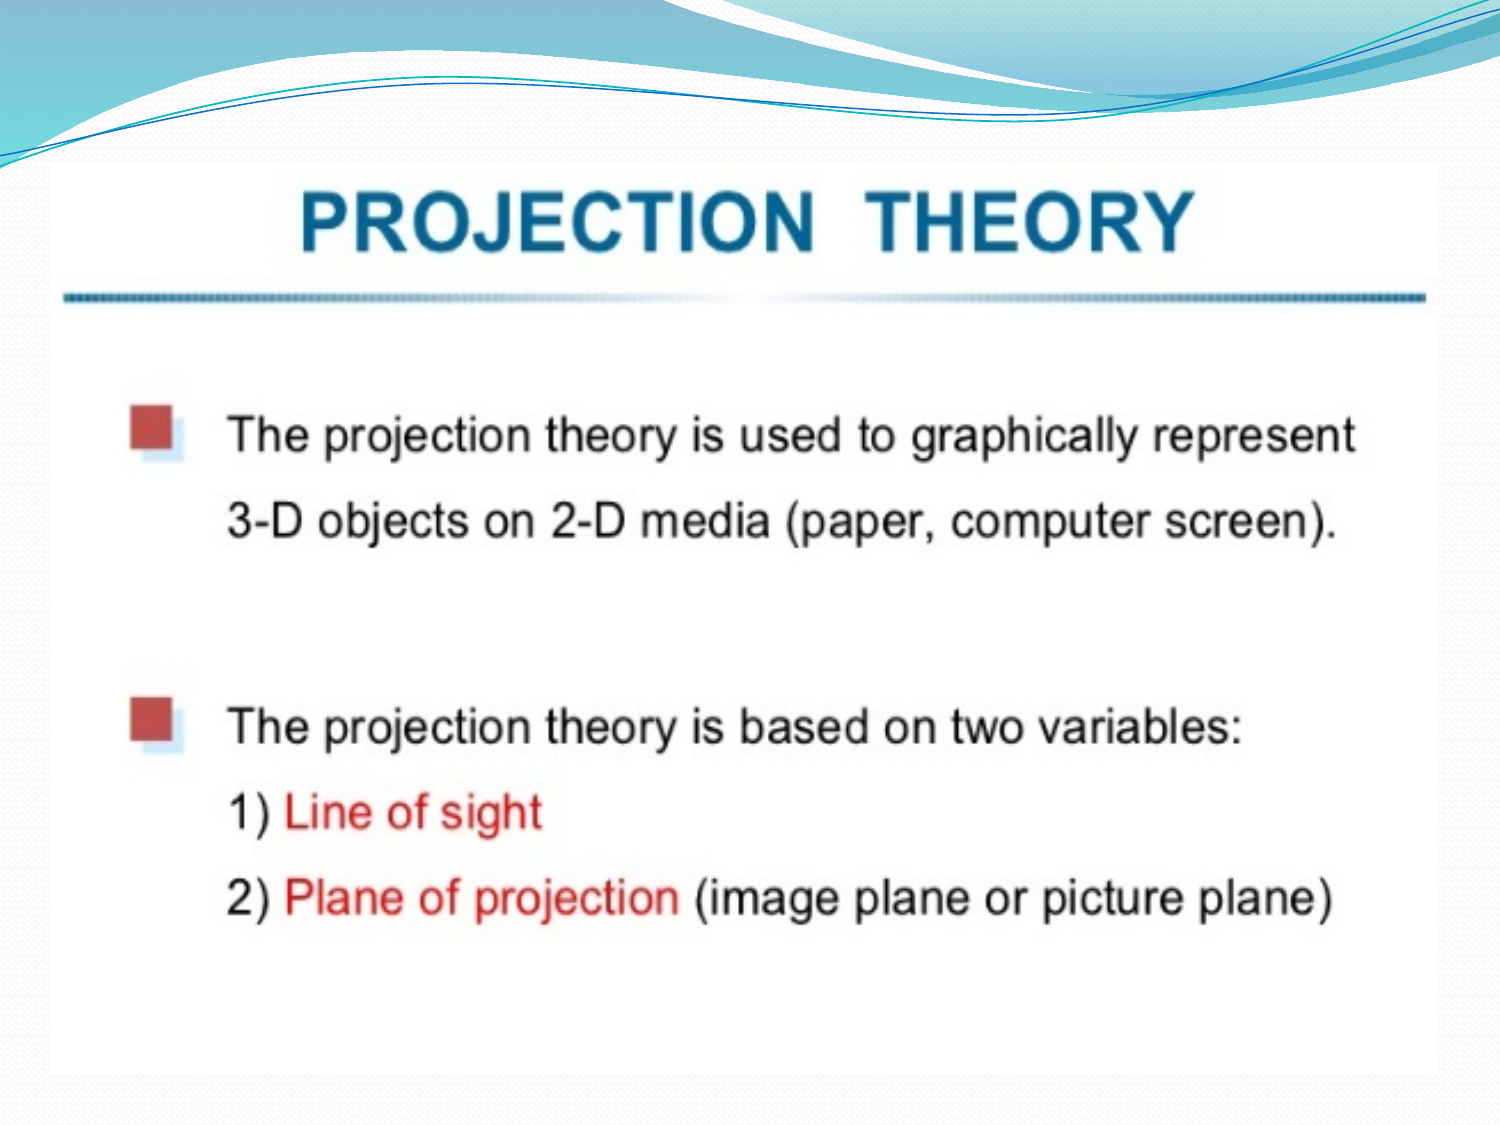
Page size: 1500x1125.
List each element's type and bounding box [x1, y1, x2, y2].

picture [49, 162, 1438, 1076]
